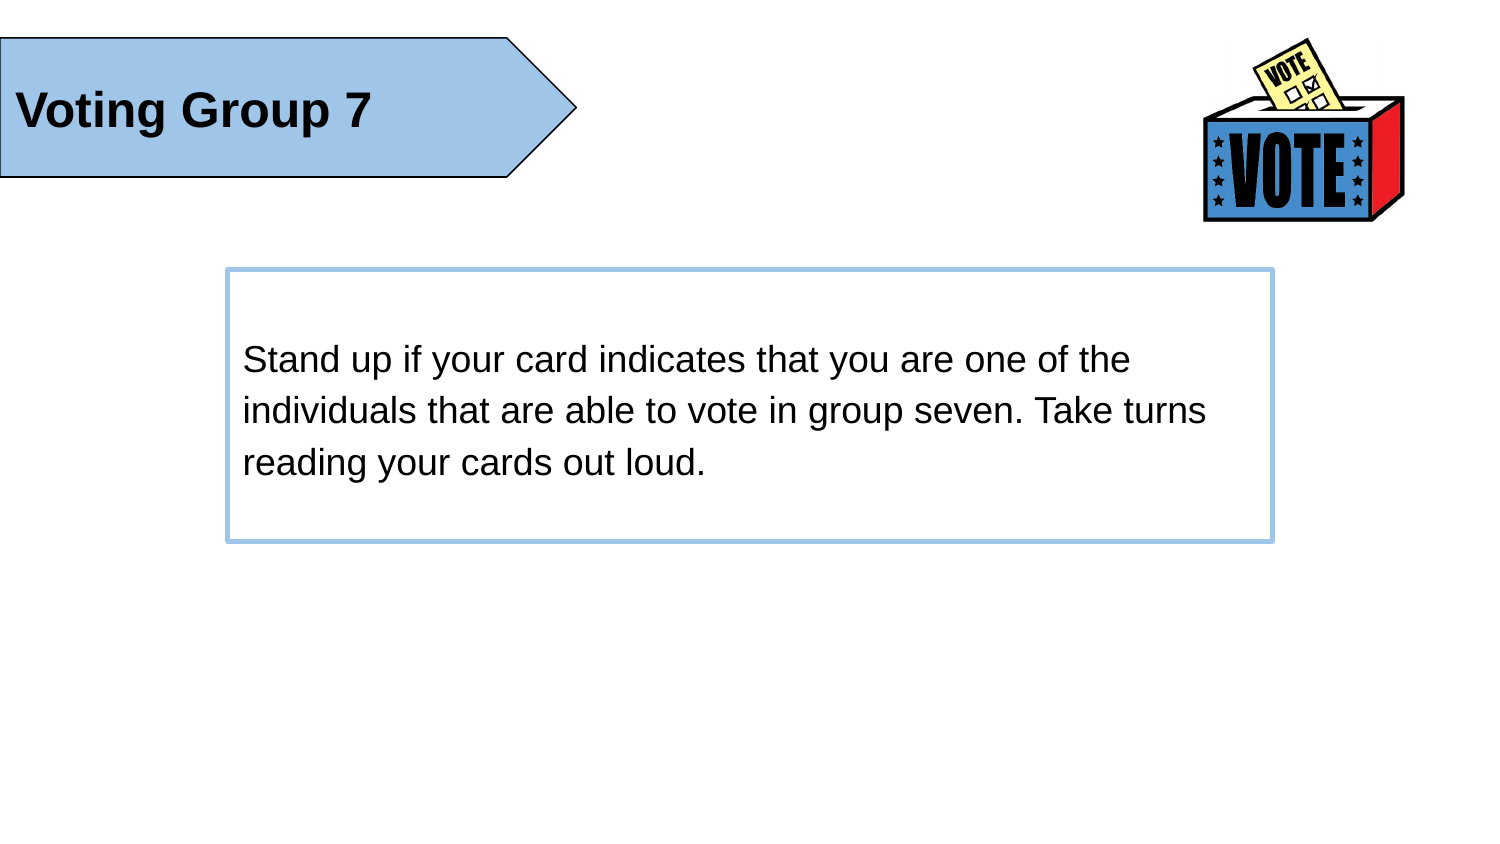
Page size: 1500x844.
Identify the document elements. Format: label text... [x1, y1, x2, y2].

text_box Voting Group 7 [0, 37, 577, 177]
list Stand up if your card indicates that you are one of the individuals that are able to vote in group seven. Take turns reading your cards out loud. [227, 269, 1273, 542]
picture [1202, 37, 1405, 223]
